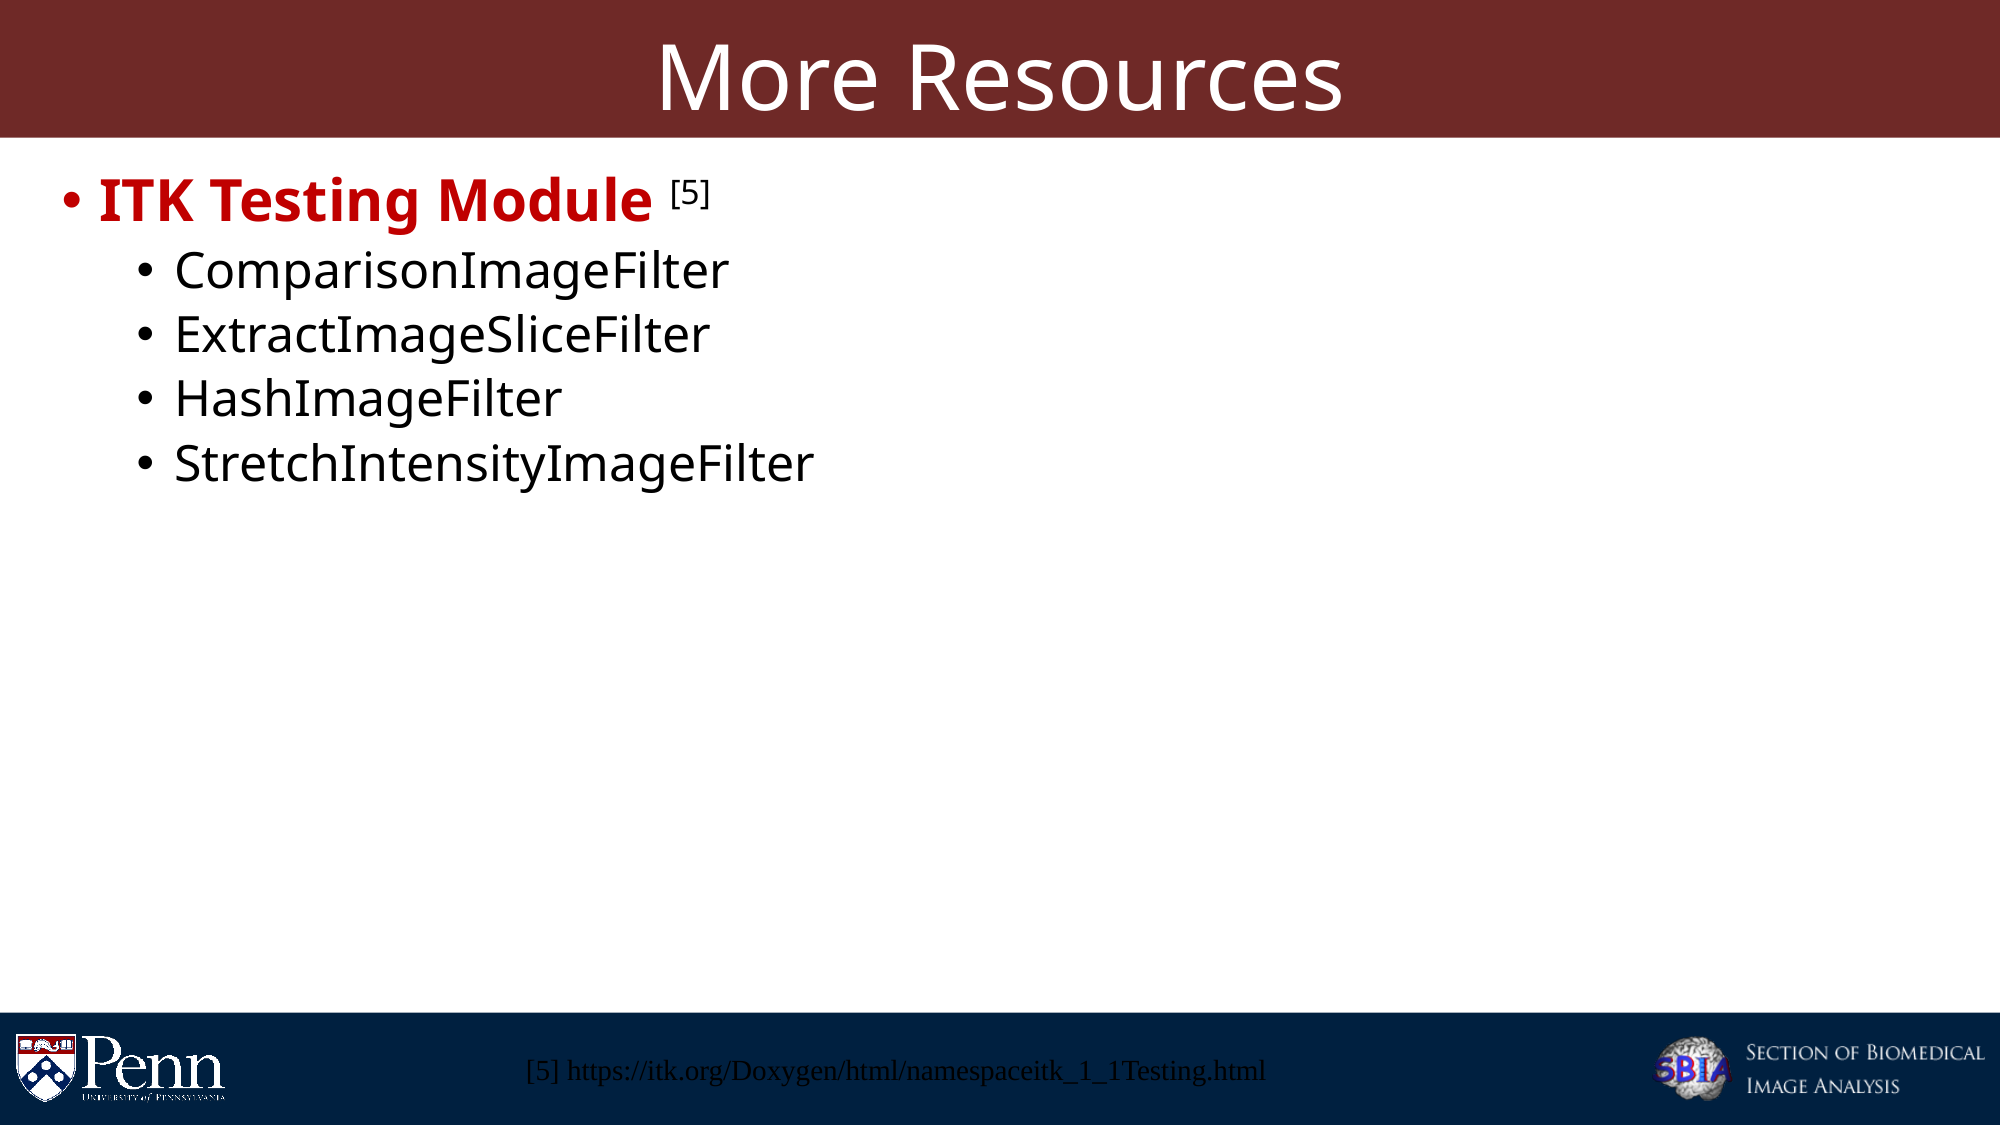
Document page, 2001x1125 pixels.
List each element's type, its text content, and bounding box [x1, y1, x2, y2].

picture [1652, 1035, 1985, 1102]
footer [5] https://itk.org/Doxygen/html/namespaceitk_1_1Testing.html [241, 1038, 1551, 1099]
title More Resources [46, 0, 1954, 138]
list ITK Testing Module [5] ComparisonImageFilter ExtractImageSliceFilter HashImageFilter StretchIntensityImageFilter ITK Testing Module [5] ComparisonImageFilter, ExtractImageSliceFilter, HashImageFilter StretchIntensityImageFilter [46, 164, 1954, 988]
picture [16, 1034, 225, 1103]
